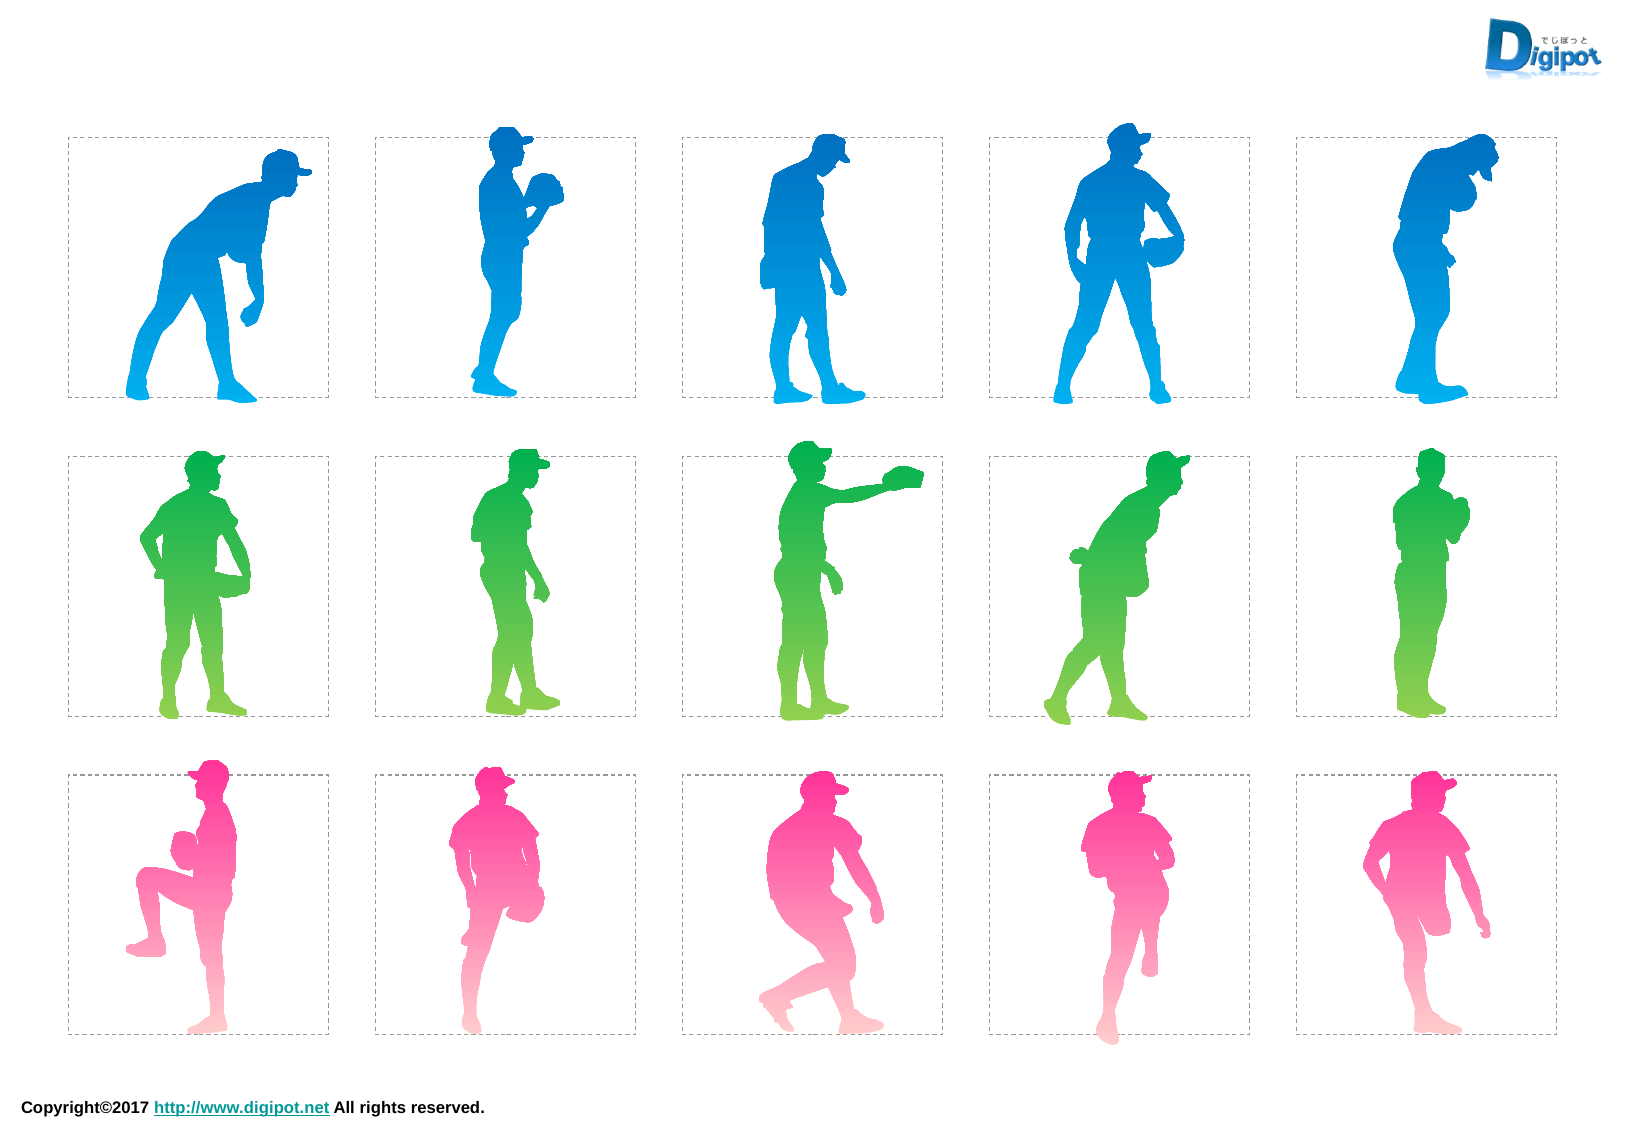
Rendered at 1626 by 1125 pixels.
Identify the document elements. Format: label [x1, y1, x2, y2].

text_box [1393, 448, 1470, 719]
text_box [125, 148, 313, 404]
text_box [1363, 771, 1491, 1035]
text_box [125, 760, 237, 1035]
text_box [470, 126, 565, 397]
picture [1485, 18, 1602, 82]
text_box [774, 440, 924, 721]
text_box [759, 771, 885, 1035]
text_box [1081, 770, 1176, 1045]
text_box [448, 767, 545, 1035]
text_box [470, 448, 561, 716]
text_box [1043, 451, 1190, 725]
text_box [1053, 123, 1186, 405]
text_box [140, 451, 252, 720]
text_box [759, 134, 866, 405]
text_box [1393, 134, 1500, 405]
